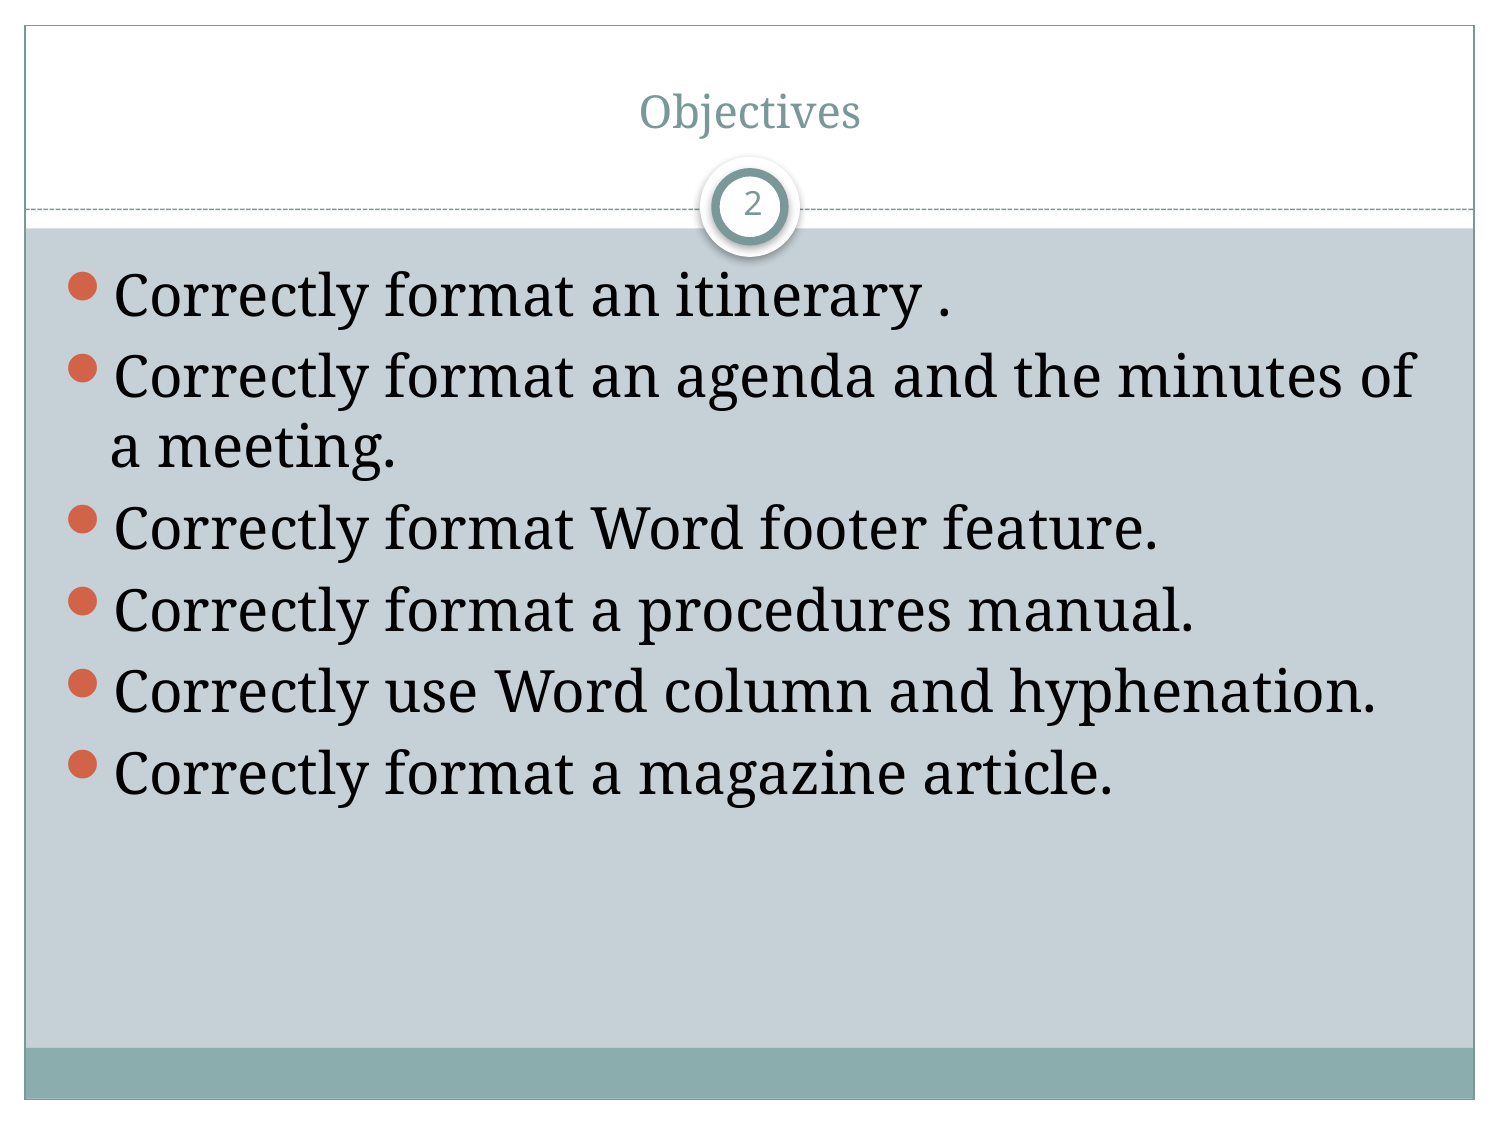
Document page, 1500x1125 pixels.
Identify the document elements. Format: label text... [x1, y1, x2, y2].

slide_number 2 [715, 168, 791, 241]
list Correctly format an itinerary . Correctly format an agenda and the minutes of a meeting. Correctly format Word footer feature. Correctly format a procedures manual. Correctly use Word column and hyphenation. Correctly format a magazine article. [49, 250, 1445, 1001]
title Objectives [50, 75, 1450, 200]
